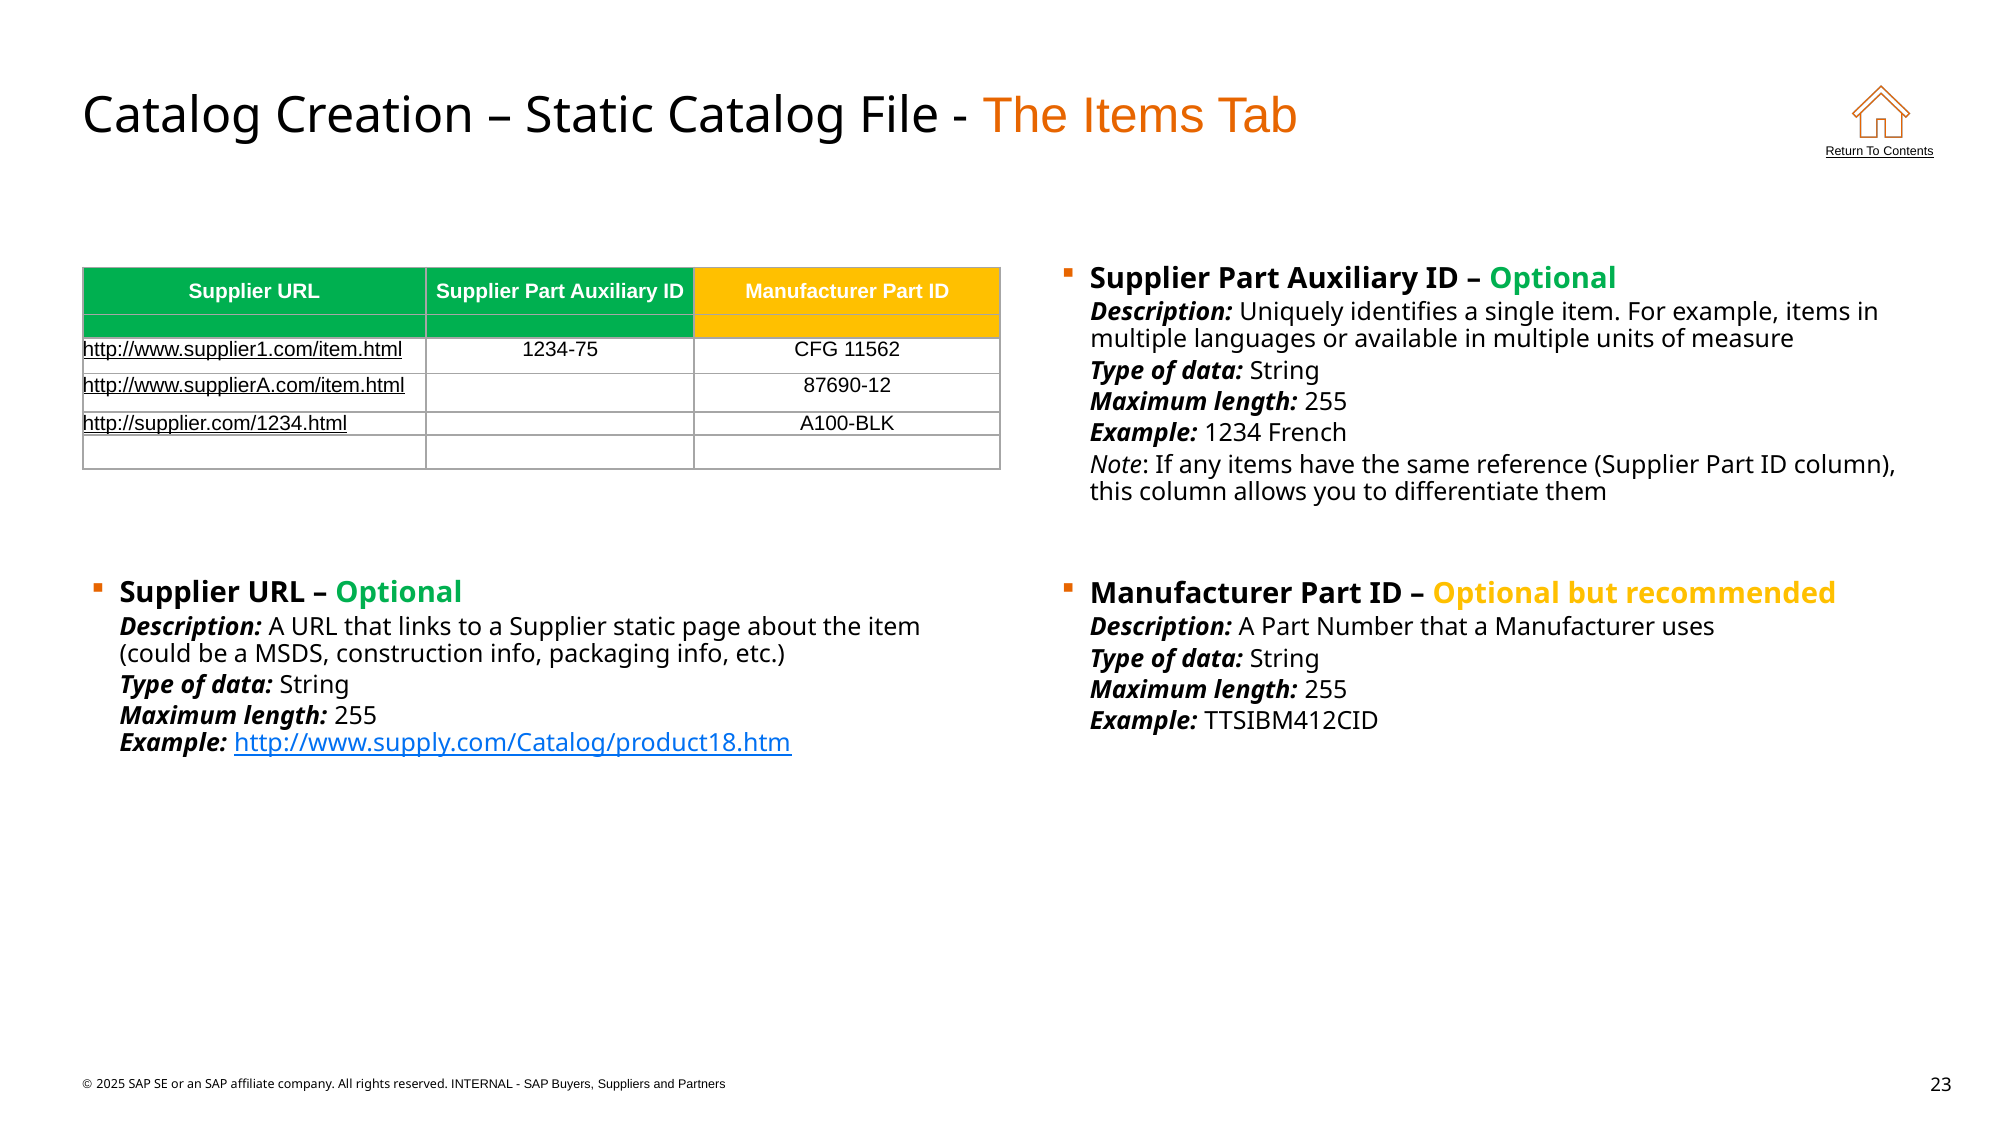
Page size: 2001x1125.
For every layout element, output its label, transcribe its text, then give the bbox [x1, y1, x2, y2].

table_cell http://www.supplierA.com/item.html [84, 374, 425, 411]
table_header Supplier Part Auxiliary ID [427, 268, 693, 314]
table_cell [695, 436, 999, 468]
table_cell CFG 11562 [695, 339, 999, 373]
table_cell http://supplier.com/1234.html [84, 413, 425, 434]
text_box Supplier Part Auxiliary ID – Optional Description: Uniquely identifies a single item. For example, items in multiple languages or available in multiple units of measure Type of data: String Maximum length: 255 Example: 1234 French Note: If any items have the same reference (Supplier Part ID column), this column allows you to differentiate them Manufacturer Part ID – Optional but recommended Description: A Part Number that a Manufacturer uses Type of data: String Maximum length: 255 Example: TTSIBM412CID [1061, 267, 1918, 735]
table_cell [427, 436, 693, 468]
table_cell [427, 374, 693, 411]
title Catalog Creation – Static Catalog File - The Items Tab [82, 82, 1810, 144]
text_box Supplier URL – Optional Description: A URL that links to a Supplier static page about the item (could be a MSDS, construction info, packaging info, etc.) Type of data: String Maximum length: 255 Example: http://www.supply.com/Catalog/product18.htm [76, 574, 1001, 769]
table_cell [84, 436, 425, 468]
table_cell A100-BLK [695, 413, 999, 434]
table_cell [427, 315, 693, 337]
table_cell [84, 315, 425, 337]
table_cell 1234-75 [427, 339, 693, 373]
table_cell 87690-12 [695, 374, 999, 411]
table_cell [427, 413, 693, 434]
picture [1847, 76, 1915, 145]
table_header Manufacturer Part ID [695, 268, 999, 314]
table_cell [695, 315, 999, 337]
table_header Supplier URL [84, 268, 425, 314]
table_cell http://www.supplier1.com/item.html [84, 339, 425, 373]
